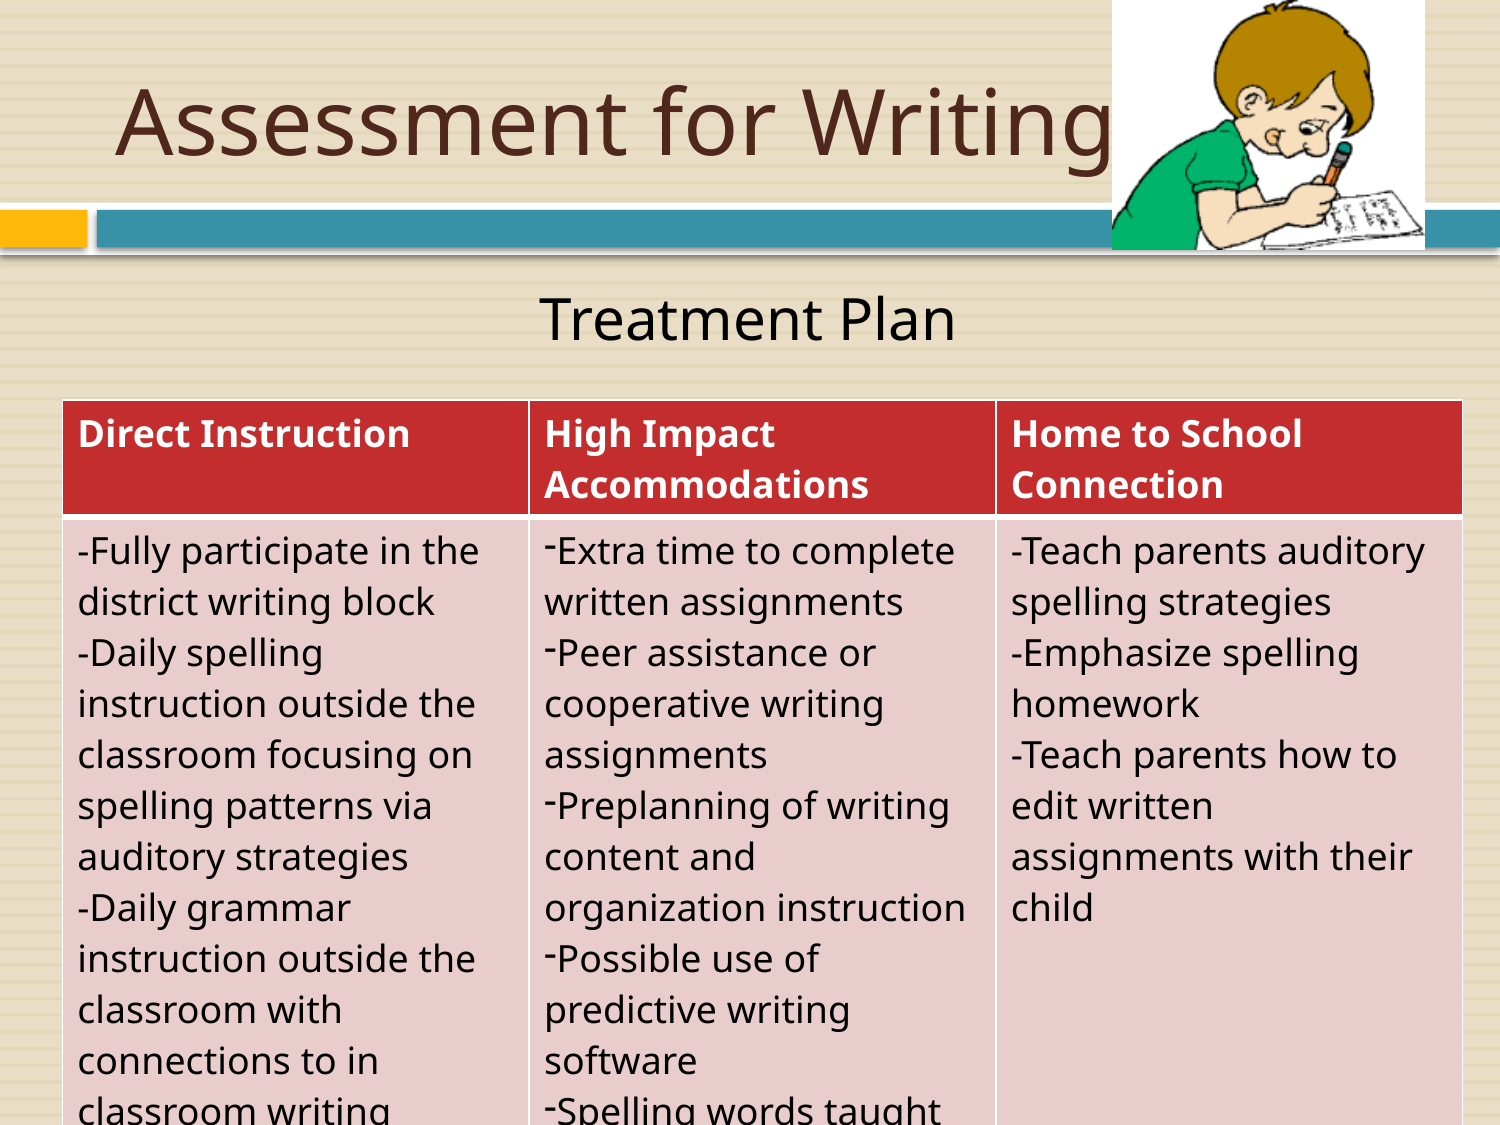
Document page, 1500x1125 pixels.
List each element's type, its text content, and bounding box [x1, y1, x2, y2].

text_box Treatment Plan [287, 275, 1225, 360]
table_cell -Teach parents auditory spelling strategies -Emphasize spelling homework -Teach parents how to edit written assignments with their child [997, 520, 1462, 1125]
table_cell -Fully participate in the district writing block -Daily spelling instruction outside the classroom focusing on spelling patterns via auditory strategies -Daily grammar instruction outside the classroom with connections to in classroom writing assignments -Speed drills using spelling words [63, 520, 528, 1125]
table_header High Impact Accommodations [530, 401, 995, 514]
picture [1112, 0, 1426, 251]
table_header Direct Instruction [63, 401, 528, 514]
table_cell Extra time to complete written assignments Peer assistance or cooperative writing assignments Preplanning of writing content and organization instruction Possible use of predictive writing software Spelling words taught emphasizing auditory strategies [530, 520, 995, 1125]
title Assessment for Writing [100, 37, 1106, 201]
table_header Home to School Connection [997, 401, 1462, 514]
title Assessment for Writing [1431, 37, 1439, 201]
